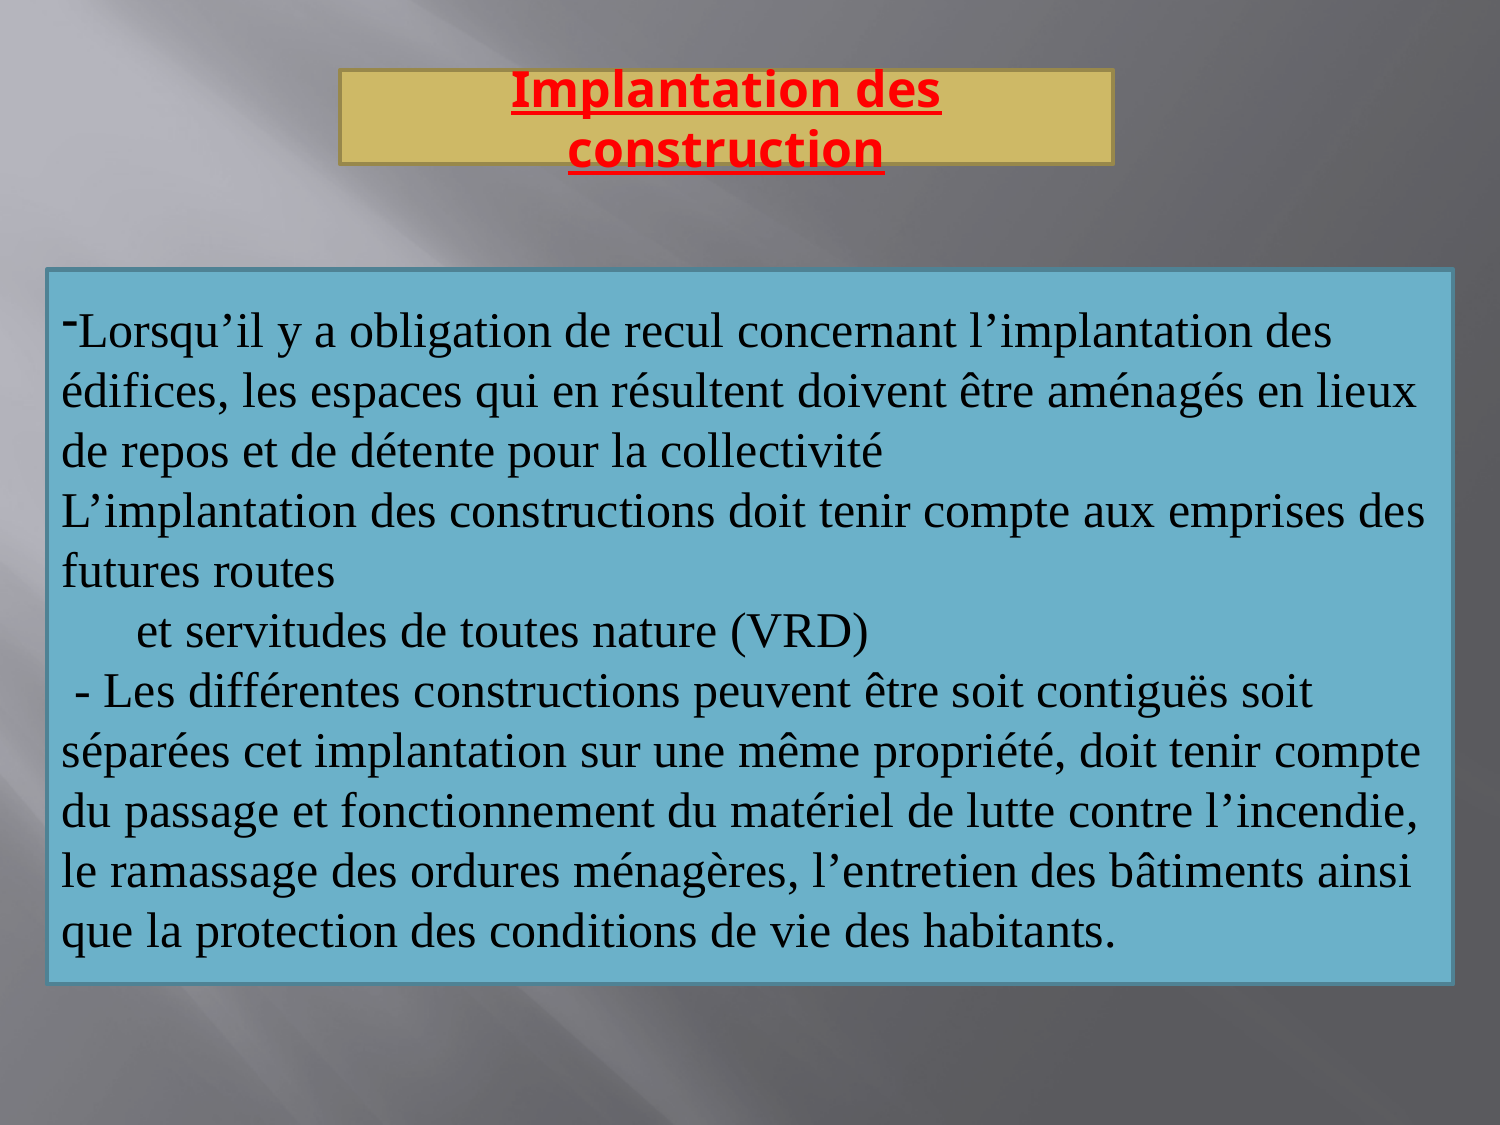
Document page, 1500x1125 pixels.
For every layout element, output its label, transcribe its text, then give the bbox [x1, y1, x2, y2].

text_box Lorsqu’il y a obligation de recul concernant l’implantation des édifices, les espaces qui en résultent doivent être aménagés en lieux de repos et de détente pour la collectivité L’implantation des constructions doit tenir compte aux emprises des futures routes et servitudes de toutes nature (VRD) - Les différentes constructions peuvent être soit contiguës soit séparées cet implantation sur une même propriété, doit tenir compte du passage et fonctionnement du matériel de lutte contre l’incendie, le ramassage des ordures ménagères, l’entretien des bâtiments ainsi que la protection des conditions de vie des habitants. [45, 267, 1455, 986]
text_box Implantation des construction [338, 68, 1115, 166]
